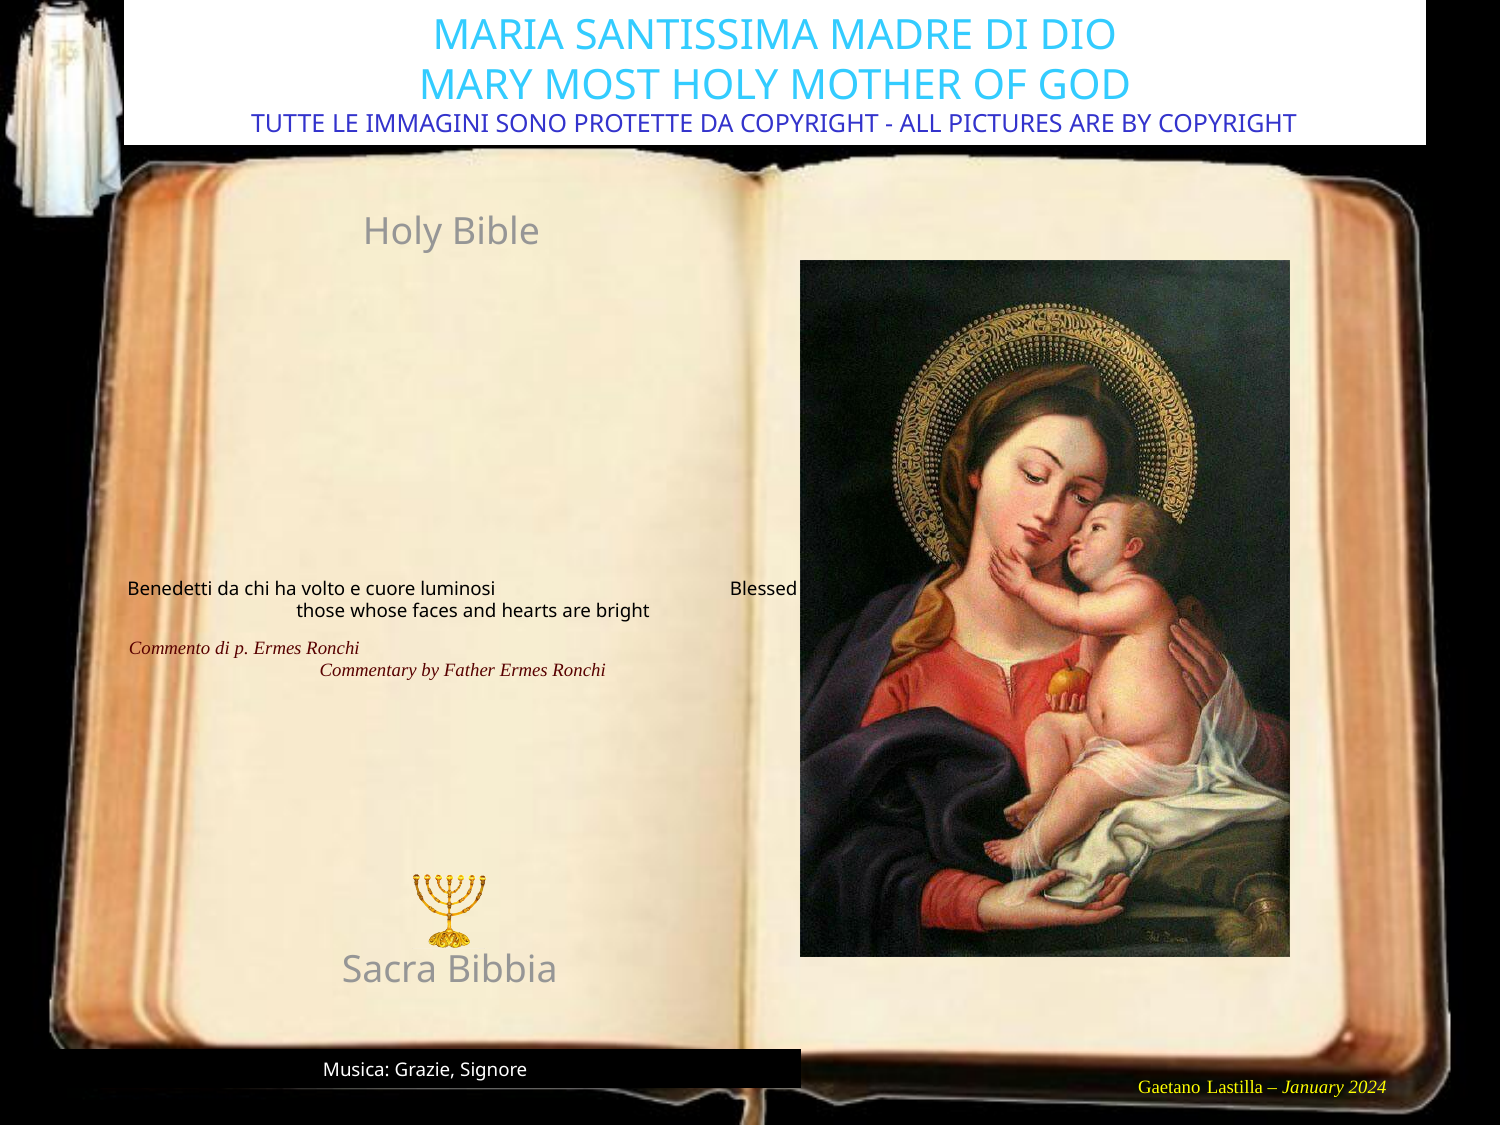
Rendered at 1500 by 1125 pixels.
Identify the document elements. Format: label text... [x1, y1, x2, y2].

text_box Musica: Grazie, Signore [49, 1050, 800, 1088]
text_box Commento di p. Ermes Ronchi Commentary by Father Ermes Ronchi [87, 628, 799, 688]
text_box MARIA SANTISSIMA MADRE DI DIO MARY MOST HOLY MOTHER OF GOD TUTTE LE IMMAGINI SONO PROTETTE DA COPYRIGHT - ALL PICTURES ARE BY COPYRIGHT [125, 0, 1425, 145]
picture [0, 0, 1500, 1125]
text_box Gaetano Lastilla – January 2024 [962, 1060, 1500, 1106]
text_box Sacra Bibbia [187, 937, 713, 998]
text_box Holy Bible [348, 199, 556, 260]
text_box Benedetti da chi ha volto e cuore luminosi Blessed by those whose faces and hearts are bright [100, 569, 799, 629]
